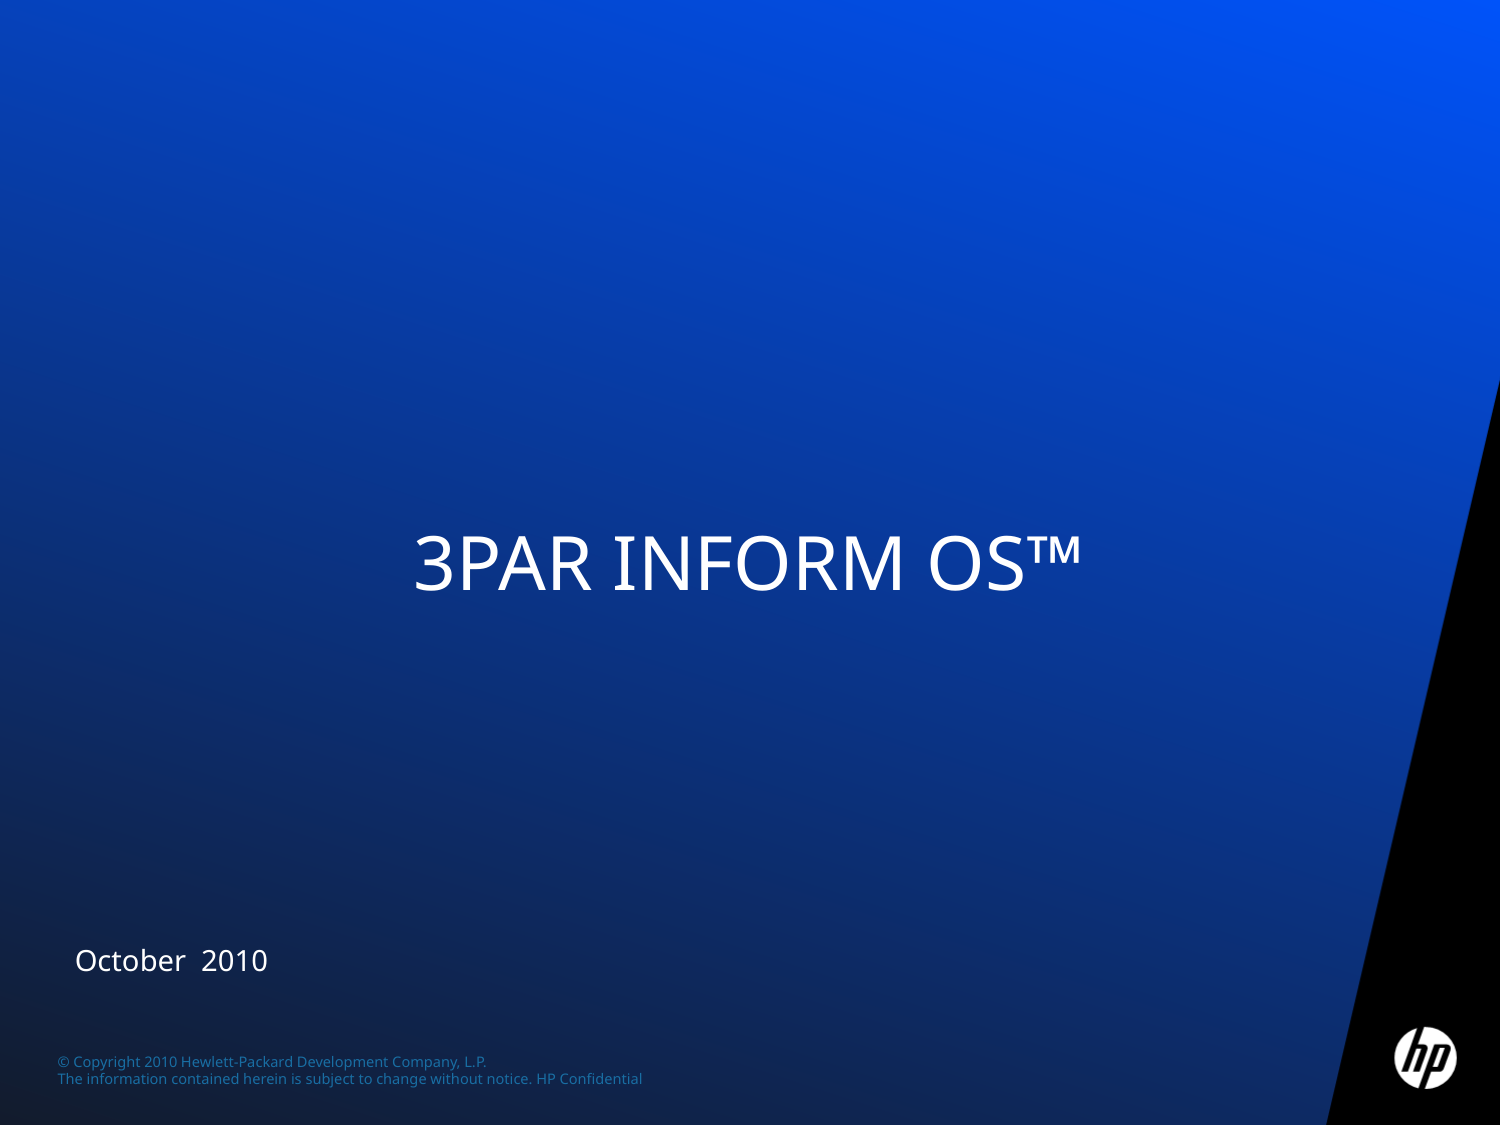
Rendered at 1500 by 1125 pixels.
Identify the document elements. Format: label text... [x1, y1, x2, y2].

subtitle October 2010 [59, 830, 1111, 985]
picture [1311, 317, 1500, 1125]
title 3PAR Inform OS™ [152, 452, 1346, 669]
